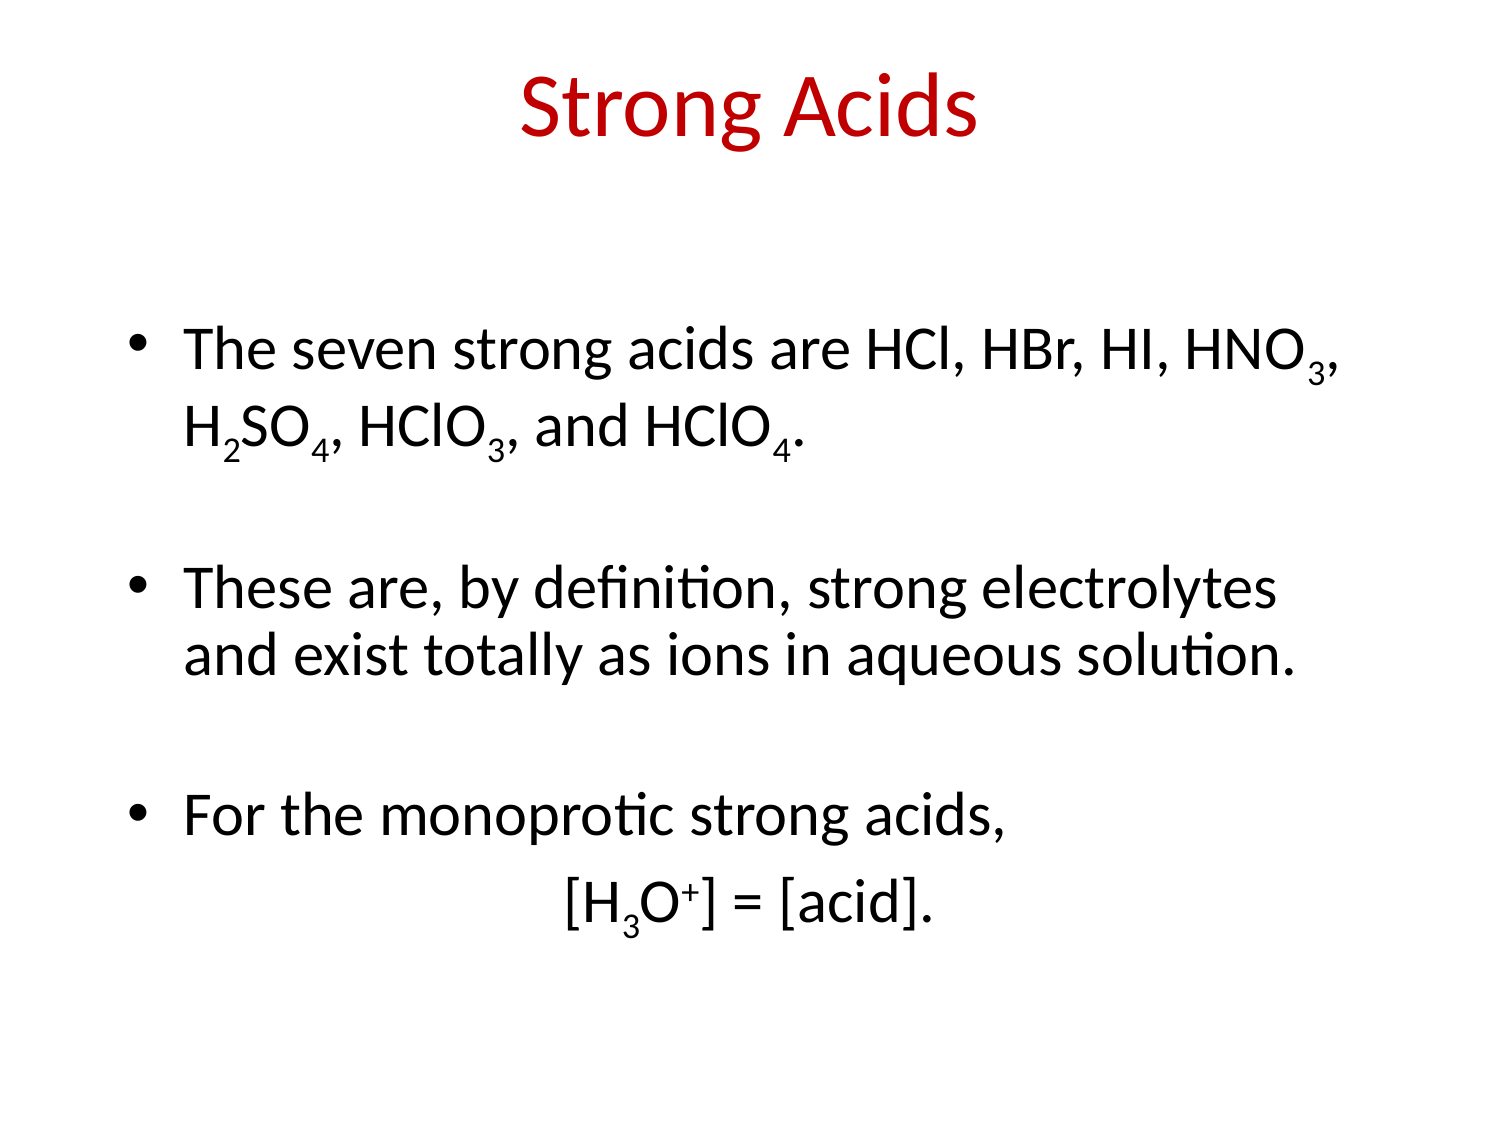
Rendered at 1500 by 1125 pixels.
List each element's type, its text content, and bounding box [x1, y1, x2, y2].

text_box The seven strong acids are HCl, HBr, HI, HNO3, H2SO4, HClO3, and HClO4. These are, by definition, strong electrolytes and exist totally as ions in aqueous solution. For the monoprotic strong acids, [H3O+] = [acid]. [112, 300, 1388, 976]
text_box Strong Acids [0, 37, 1500, 225]
